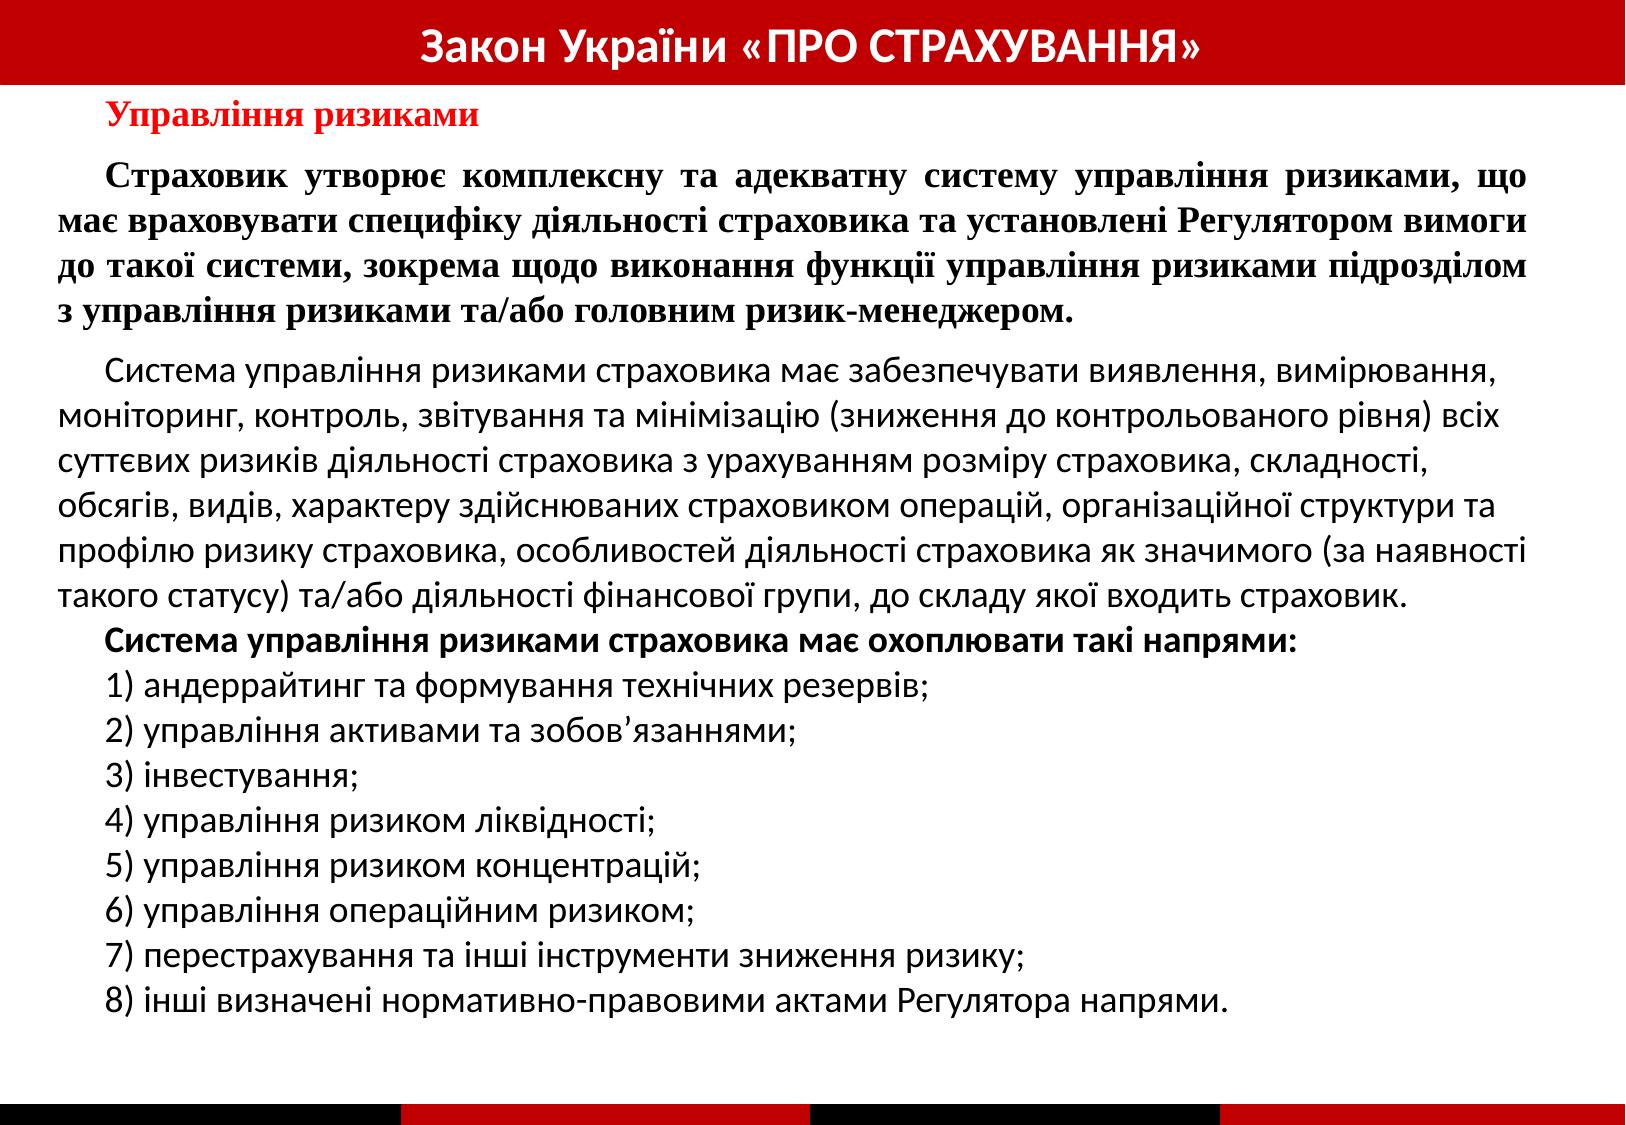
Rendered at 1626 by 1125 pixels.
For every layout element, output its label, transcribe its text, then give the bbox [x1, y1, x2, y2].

text_box [0, 1104, 401, 1125]
text_box Закон України «ПРО СТРАХУВАННЯ» [0, 0, 1625, 85]
text_box Управління ризиками Страховик утворює комплексну та адекватну систему управління ризиками, що має враховувати специфіку діяльності страховика та установлені Регулятором вимоги до такої системи, зокрема щодо виконання функції управління ризиками підрозділом з управління ризиками та/або головним ризик-менеджером. Система управління ризиками страховика має забезпечувати виявлення, вимірювання, моніторинг, контроль, звітування та мінімізацію (зниження до контрольованого рівня) всіх суттєвих ризиків діяльності страховика з урахуванням розміру страховика, складності, обсягів, видів, характеру здійснюваних страховиком операцій, організаційної структури та профілю ризику страховика, особливостей діяльності страховика як значимого (за наявності такого статусу) та/або діяльності фінансової групи, до складу якої входить страховик. Система управління ризиками страховика має охоплювати такі напрями: 1) андеррайтинг та формування технічних резервів; 2) управління активами та зобов’язаннями; 3) інвестування; 4) управління ризиком ліквідності; 5) управління ризиком концентрацій; 6) управління операційним ризиком; 7) перестрахування та інші інструменти зниження ризику; 8) інші визначені нормативно-правовими актами Регулятора напрями. [42, 81, 1544, 1073]
text_box [401, 1104, 810, 1125]
text_box [810, 1104, 1220, 1125]
text_box [1220, 1104, 1625, 1125]
